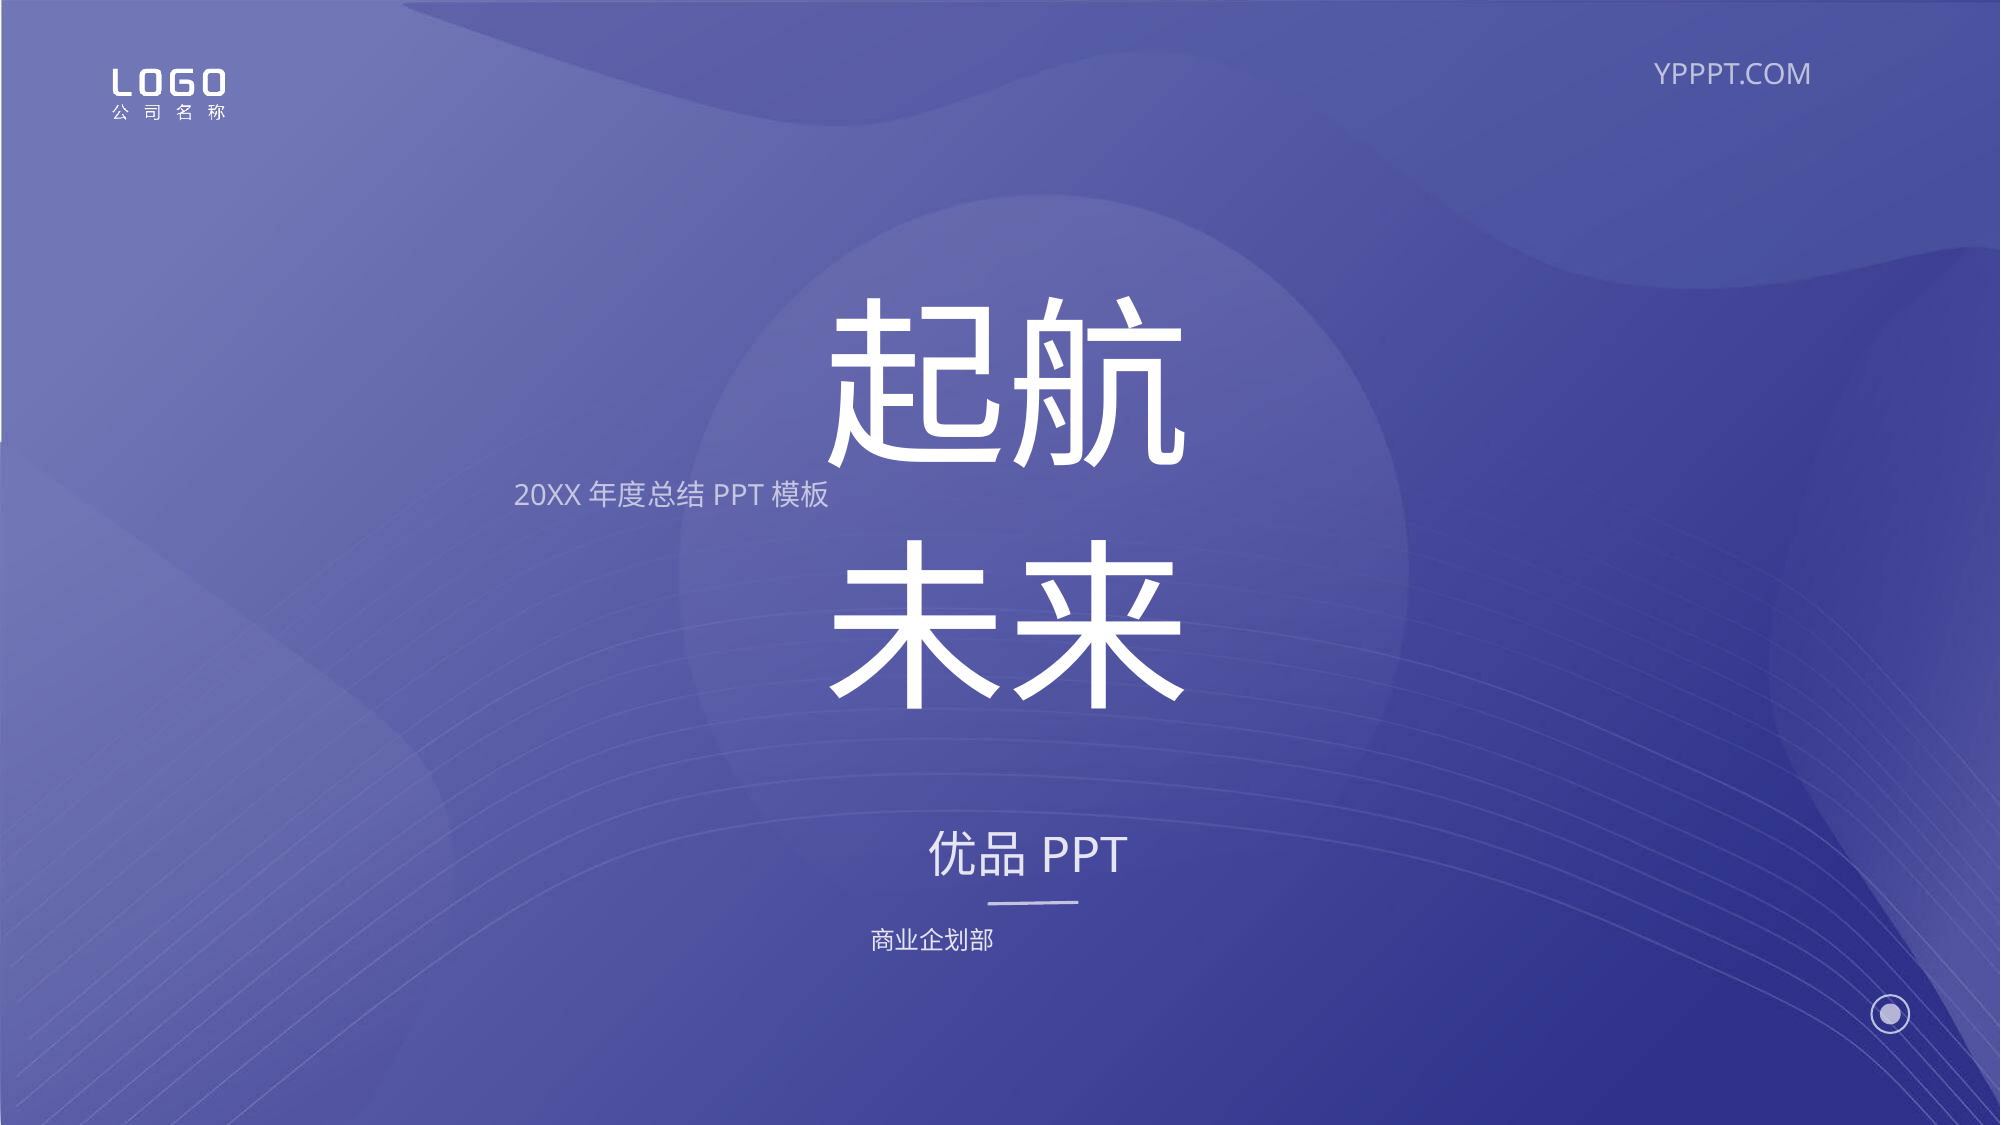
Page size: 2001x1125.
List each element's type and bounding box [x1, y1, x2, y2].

picture [0, 0, 2000, 1125]
text_box [1871, 995, 1910, 1033]
